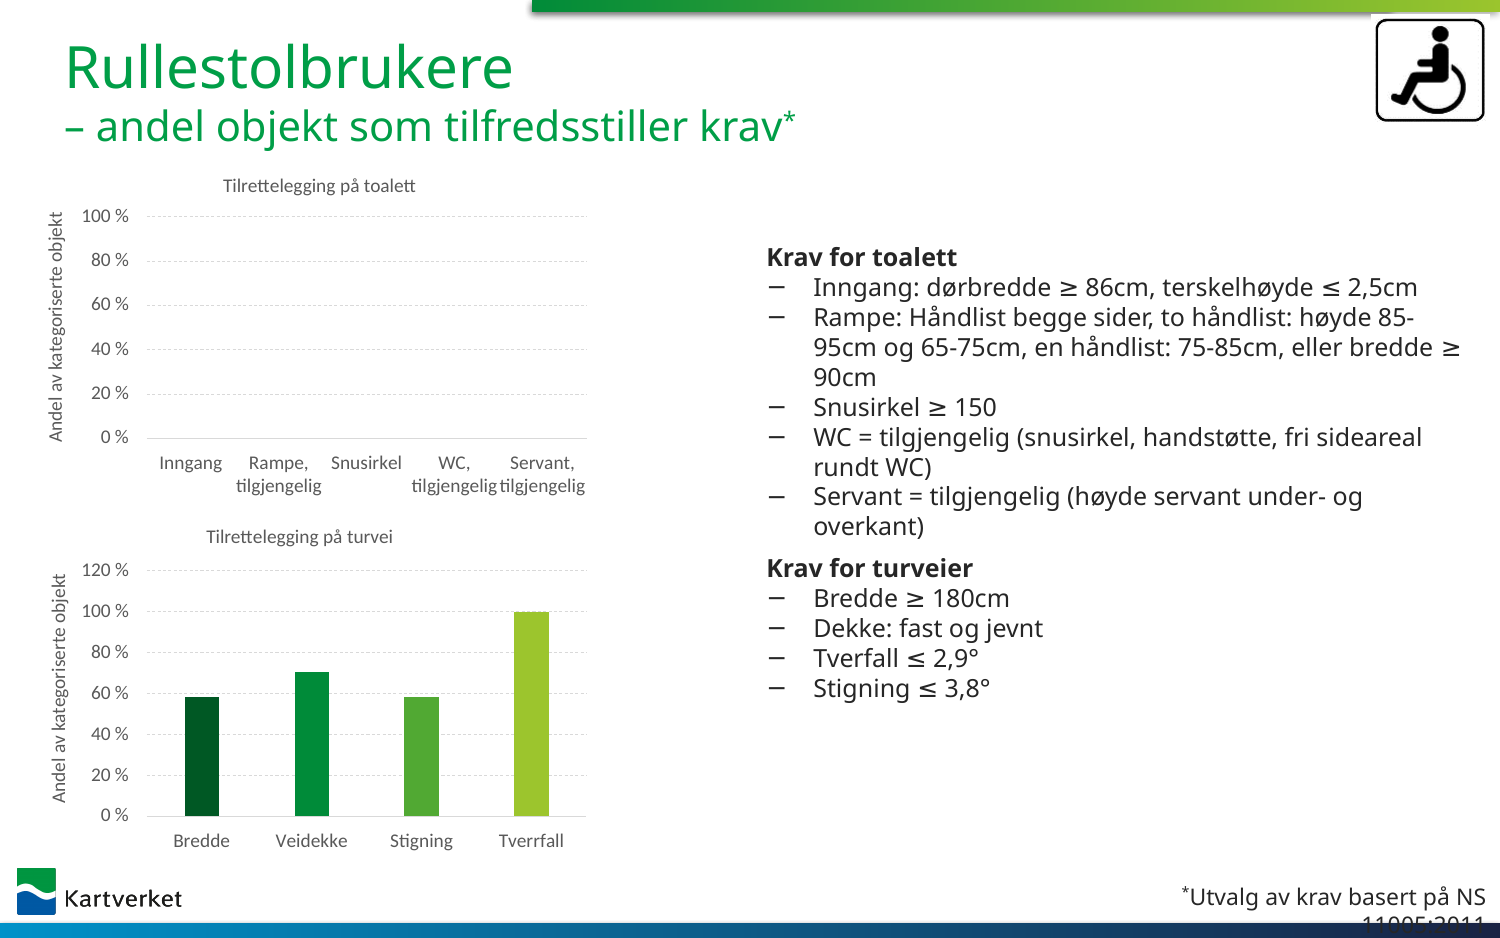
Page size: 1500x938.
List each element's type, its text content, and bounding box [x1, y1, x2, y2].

picture [41, 166, 598, 505]
text_box Krav for toalett Inngang: dørbredde ≥ 86cm, terskelhøyde ≤ 2,5cm Rampe: Håndlist begge sider, to håndlist: høyde 85-95cm og 65-75cm, en håndlist: 75-85cm, eller bredde ≥ 90cm Snusirkel ≥ 150 WC = tilgjengelig (snusirkel, handstøtte, fri sideareal rundt WC) Servant = tilgjengelig (høyde servant under- og overkant) [751, 234, 1483, 545]
text_box Rullestolbrukere – andel objekt som tilfredsstiller krav* [49, 14, 1431, 158]
picture [1371, 13, 1491, 127]
text_box *Utvalg av krav basert på NS 11005:2011 [1068, 873, 1500, 938]
text_box Krav for turveier Bredde ≥ 180cm Dekke: fast og jevnt Tverfall ≤ 2,9° Stigning ≤ 3,8° [751, 545, 1483, 710]
picture [41, 520, 598, 859]
